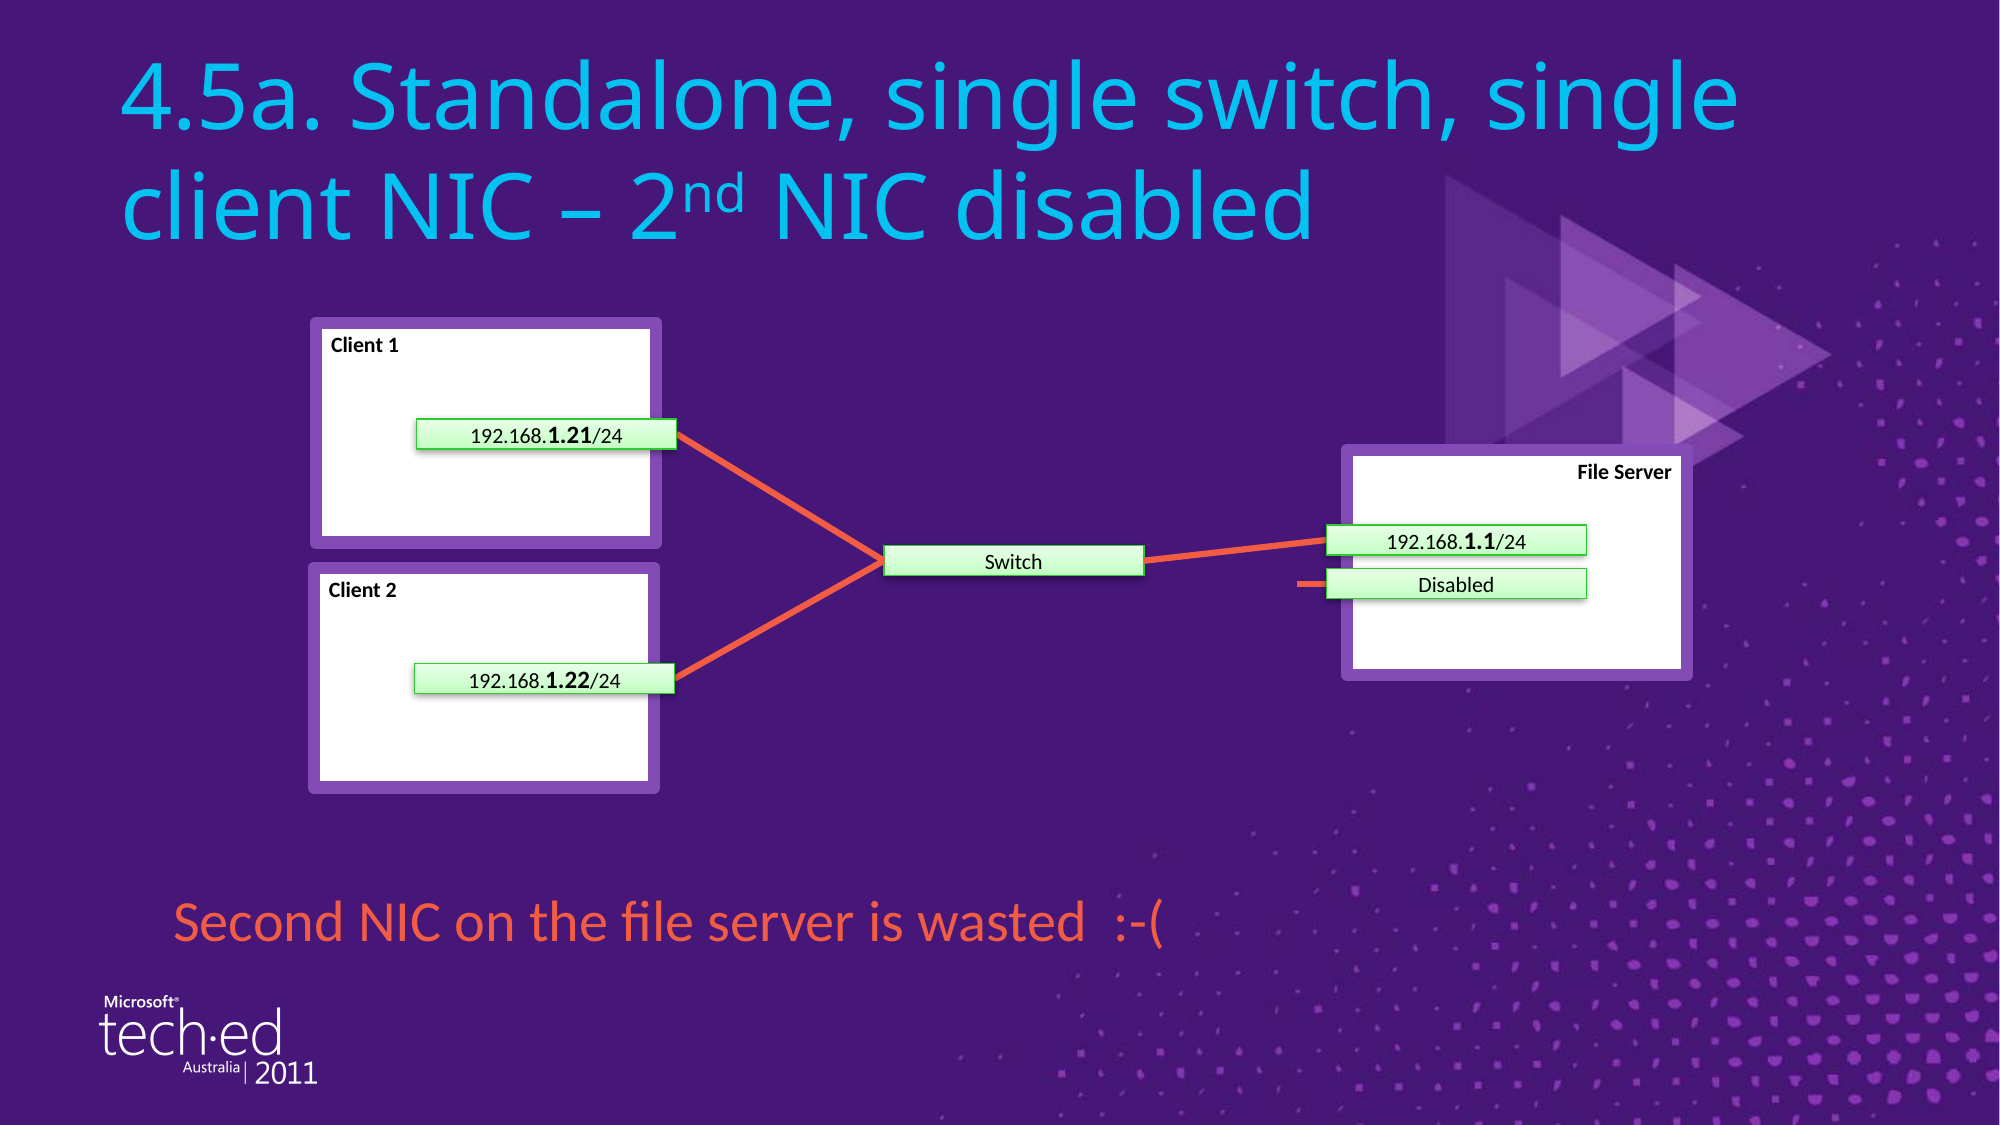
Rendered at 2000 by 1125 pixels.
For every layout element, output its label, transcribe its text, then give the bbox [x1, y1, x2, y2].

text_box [1143, 539, 1327, 561]
text_box Client 2 [312, 566, 656, 790]
text_box 192.168.1.21/24 [416, 418, 677, 450]
text_box Client 1 [314, 321, 658, 545]
text_box 192.168.1.1/24 [1326, 524, 1587, 556]
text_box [674, 560, 885, 679]
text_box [676, 433, 885, 560]
text_box File Server [1345, 448, 1689, 677]
text_box Disabled [1326, 568, 1587, 599]
text_box Second NIC on the file server is wasted :-( [173, 882, 1687, 954]
text_box 192.168.1.22/24 [414, 663, 675, 694]
title 4.5a. Standalone, single switch, single client NIC – 2nd NIC disabled [99, 54, 1900, 243]
text_box Switch [889, 545, 1145, 576]
picture [0, 0, 2000, 1125]
